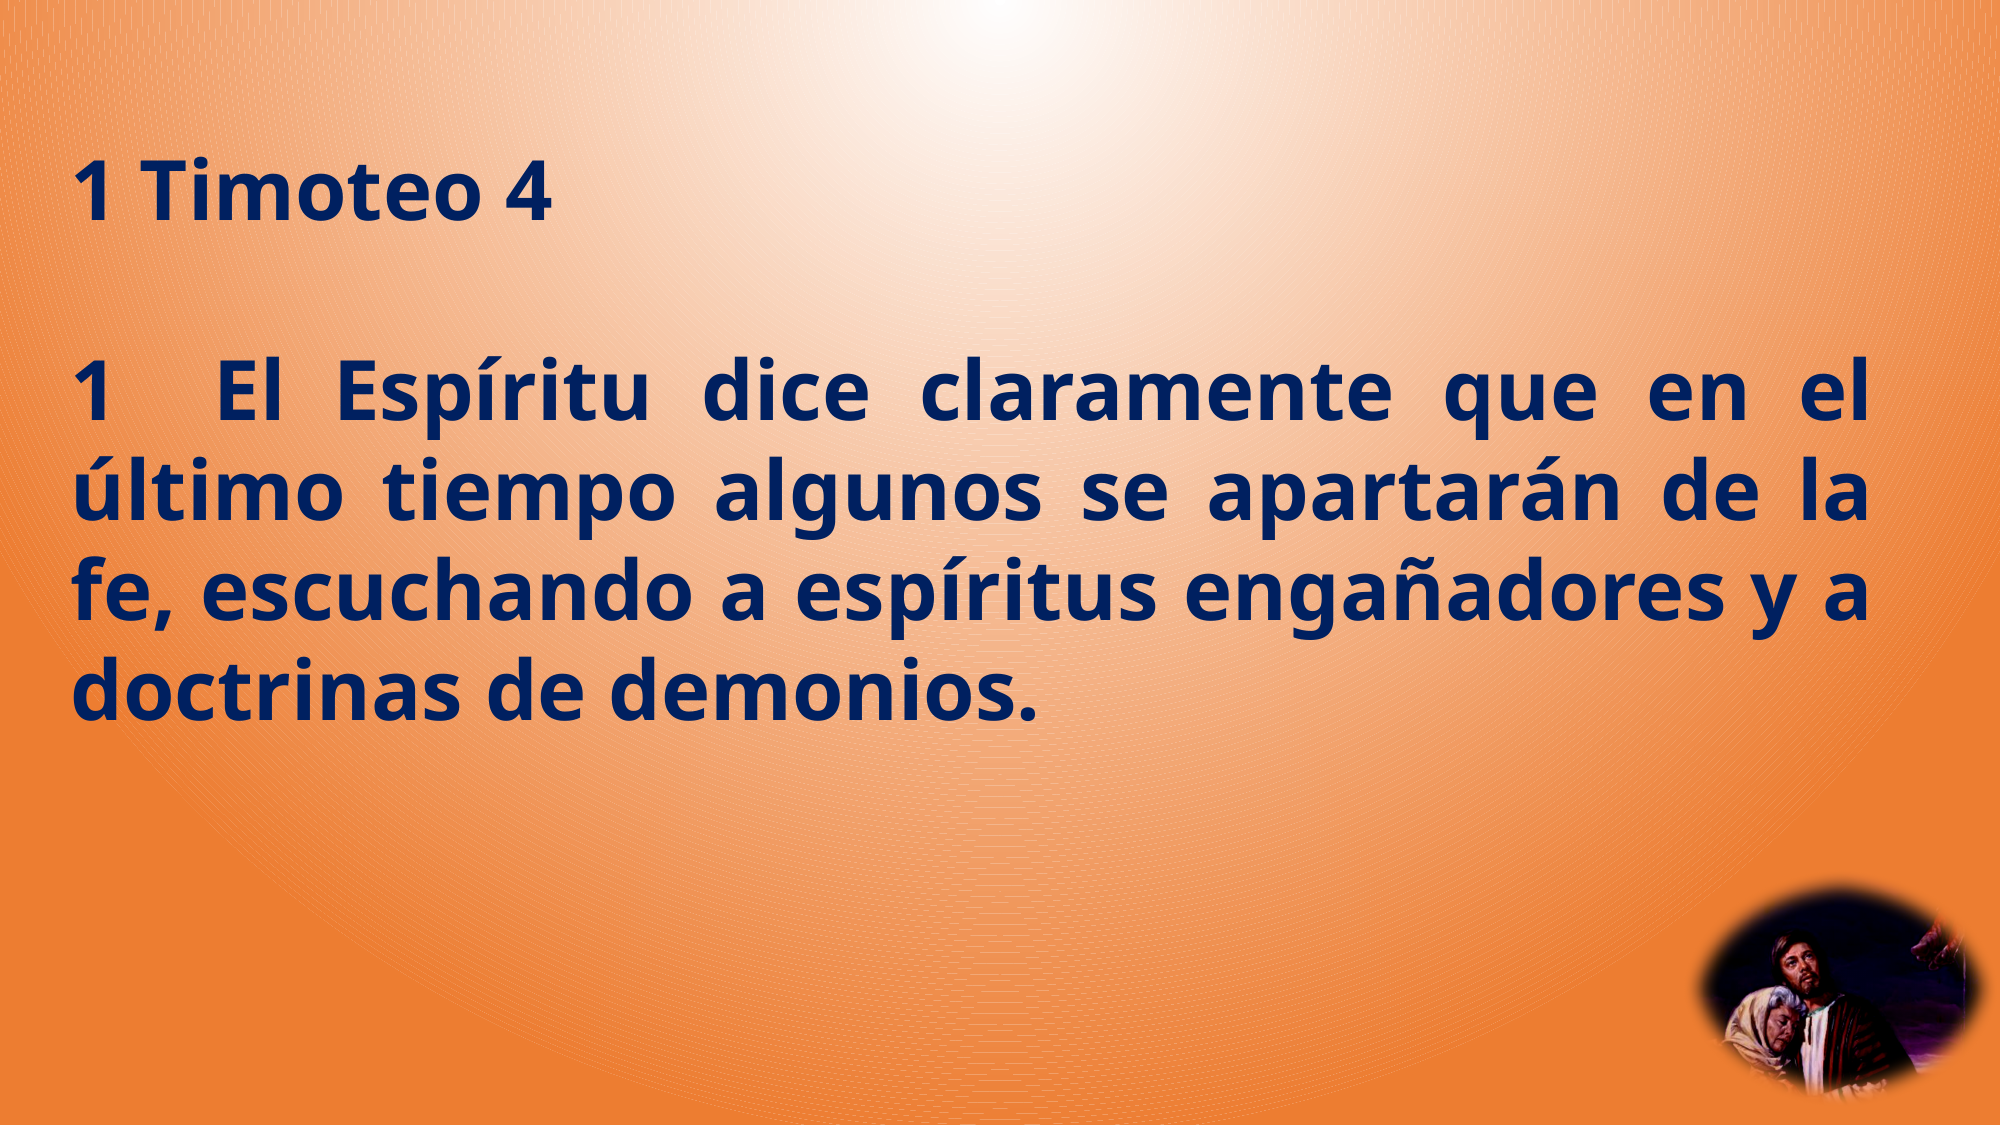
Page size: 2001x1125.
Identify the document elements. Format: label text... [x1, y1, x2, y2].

picture [1679, 868, 2000, 1109]
text_box 1 Timoteo 4 1 El Espíritu dice claramente que en el último tiempo algunos se apartarán de la fe, escuchando a espíritus engañadores y a doctrinas de demonios. [55, 130, 1890, 745]
